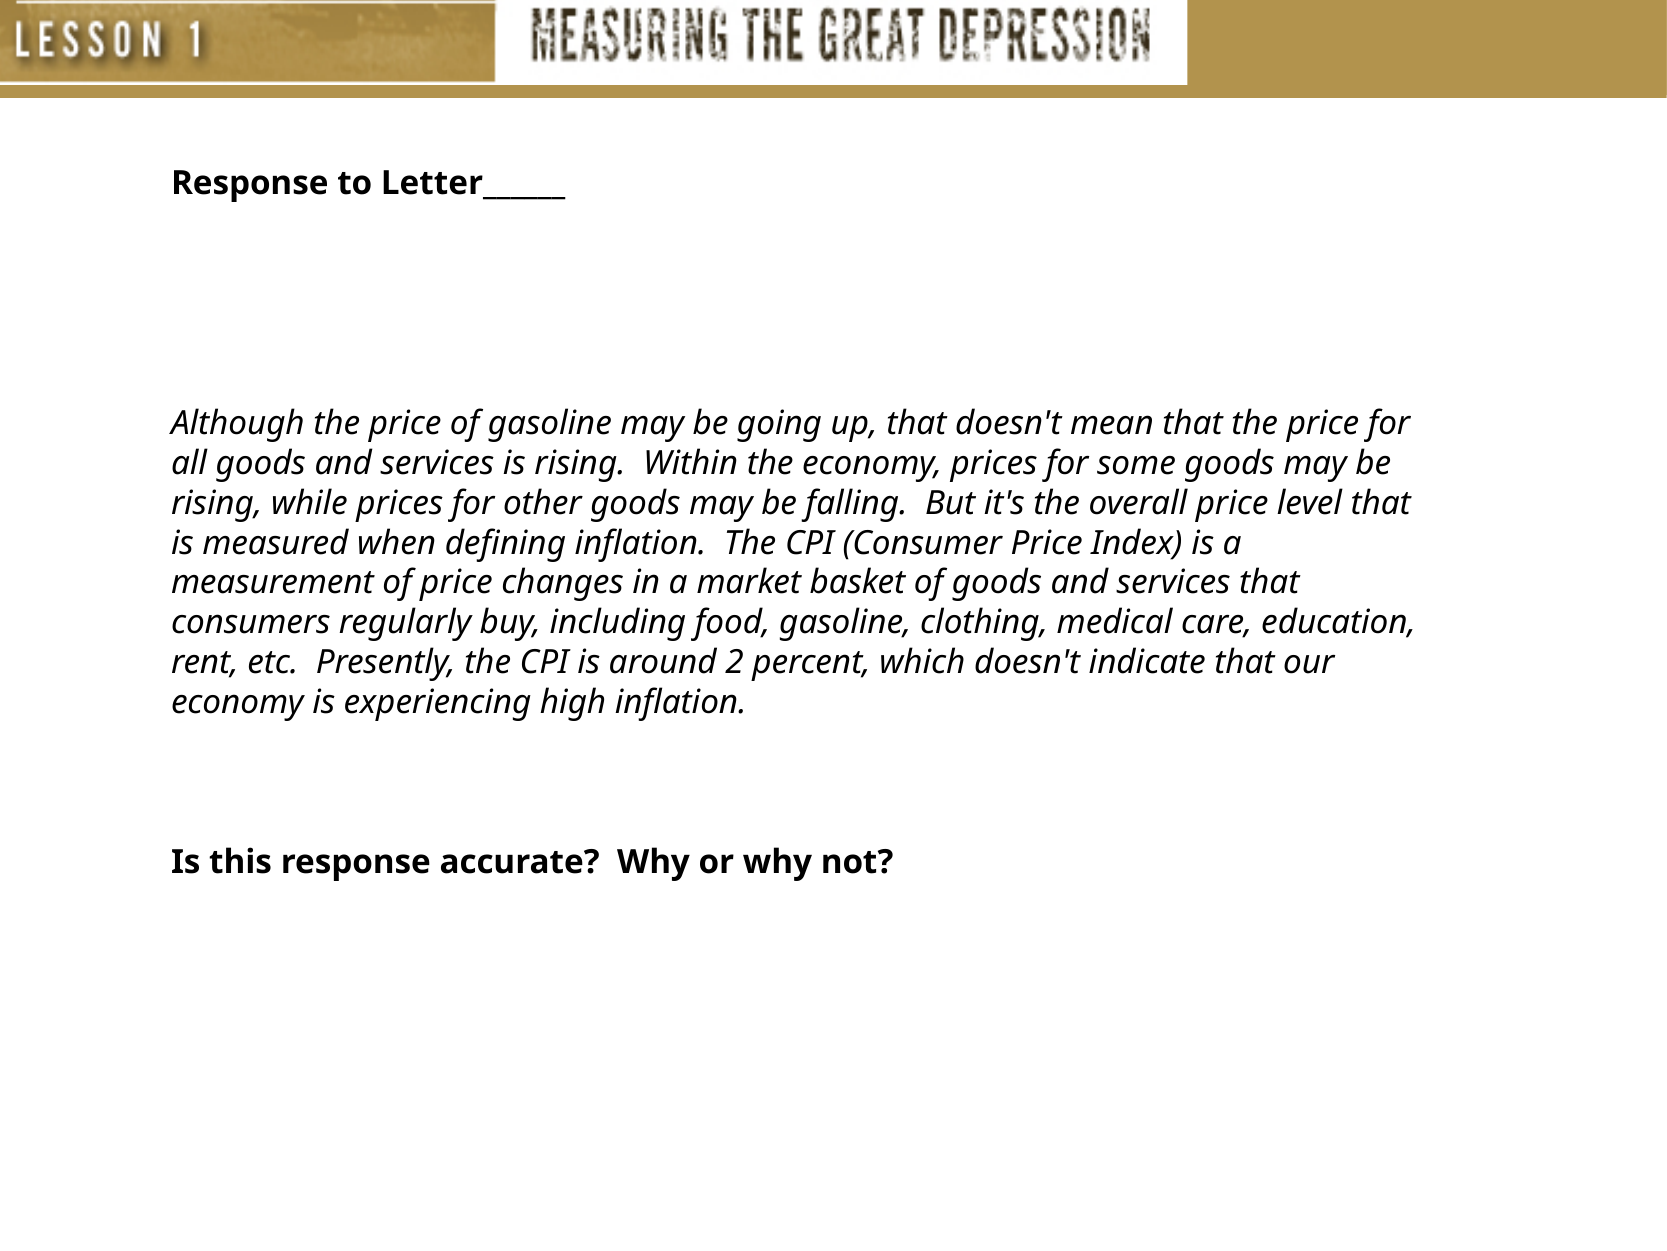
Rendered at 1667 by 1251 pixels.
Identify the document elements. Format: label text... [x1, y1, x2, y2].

text_box Response to Letter______ Although the price of gasoline may be going up, that doesn't mean that the price for all goods and services is rising. Within the economy, prices for some goods may be rising, while prices for other goods may be falling. But it's the overall price level that is measured when defining inflation. The CPI (Consumer Price Index) is a measurement of price changes in a market basket of goods and services that consumers regularly buy, including food, gasoline, clothing, medical care, education, rent, etc. Presently, the CPI is around 2 percent, which doesn't indicate that our economy is experiencing high inflation. Is this response accurate? Why or why not? [156, 154, 1457, 888]
picture [0, 0, 1188, 85]
